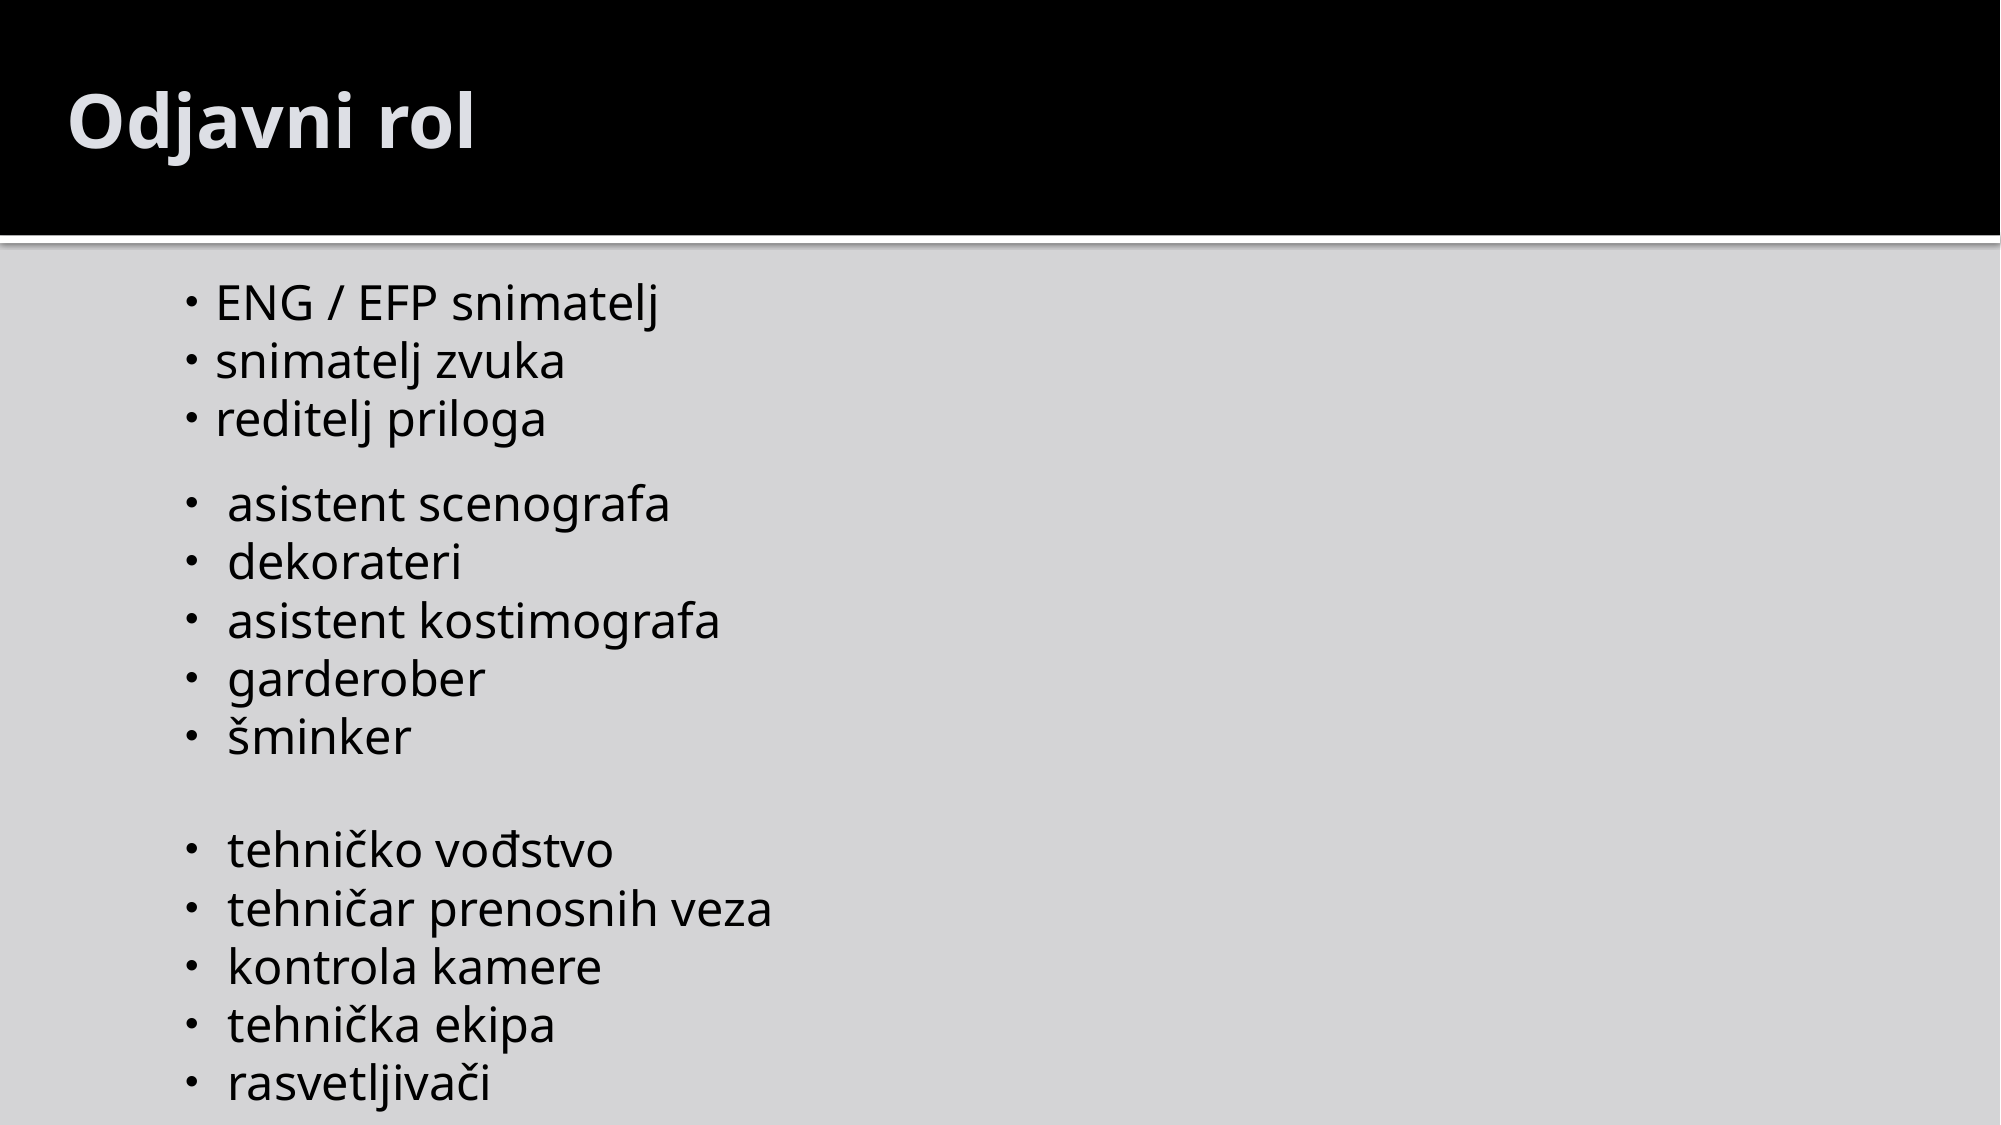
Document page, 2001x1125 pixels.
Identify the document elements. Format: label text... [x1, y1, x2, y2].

text_box Odjavni rol [12, 12, 1650, 225]
list ENG / EFP snimatelj snimatelj zvuka reditelj priloga asistent scenografa dekorateri asistent kostimografa garderober šminker tehničko vođstvo tehničar prenosnih veza kontrola kamere tehnička ekipa rasvetljivači [62, 237, 1700, 1125]
